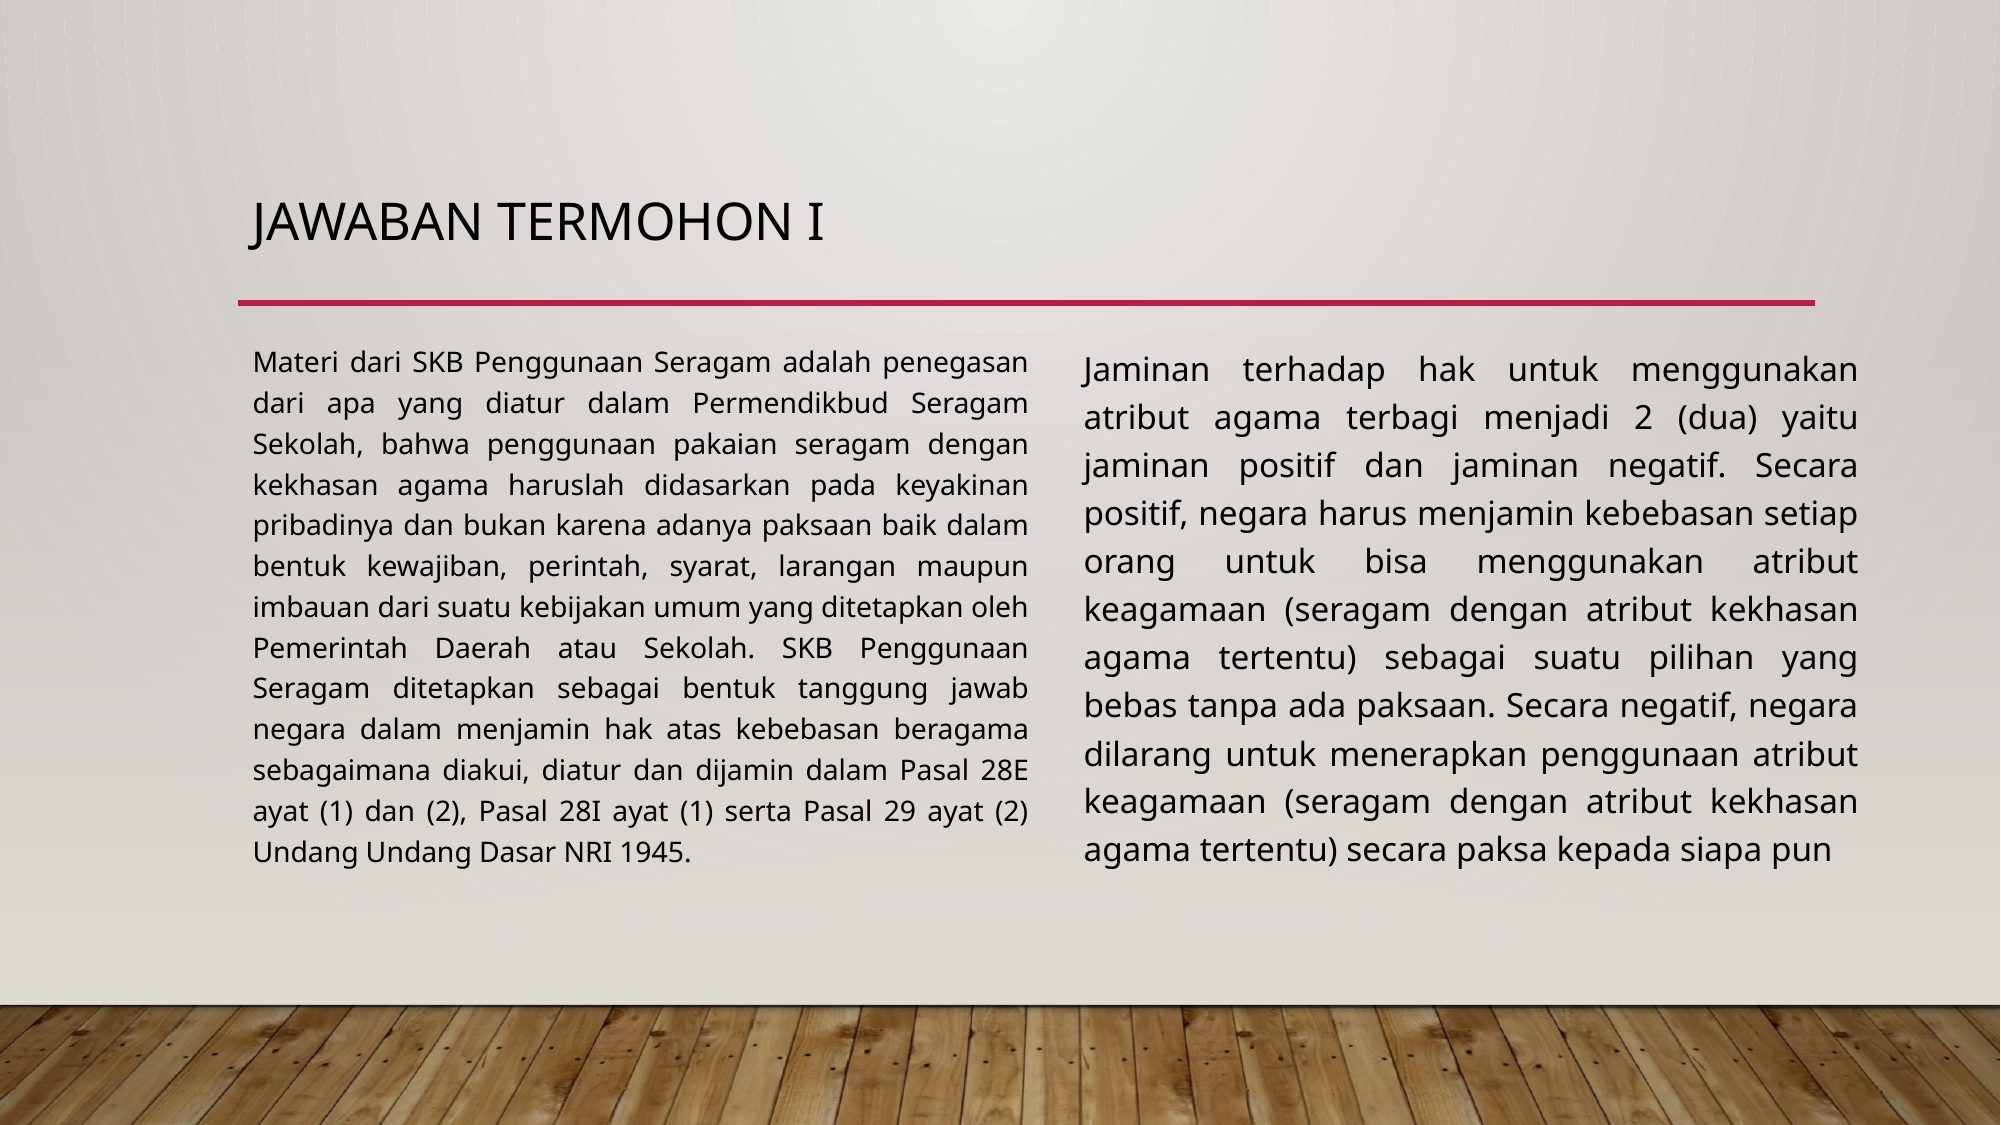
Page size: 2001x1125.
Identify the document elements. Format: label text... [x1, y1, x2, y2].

picture [0, 1005, 2000, 1125]
list Materi dari SKB Penggunaan Seragam adalah penegasan dari apa yang diatur dalam Permendikbud Seragam Sekolah, bahwa penggunaan pakaian seragam dengan kekhasan agama haruslah didasarkan pada keyakinan pribadinya dan bukan karena adanya paksaan baik dalam bentuk kewajiban, perintah, syarat, larangan maupun imbauan dari suatu kebijakan umum yang ditetapkan oleh Pemerintah Daerah atau Sekolah. SKB Penggunaan Seragam ditetapkan sebagai bentuk tanggung jawab negara dalam menjamin hak atas kebebasan beragama sebagaimana diakui, diatur dan dijamin dalam Pasal 28E ayat (1) dan (2), Pasal 28I ayat (1) serta Pasal 29 ayat (2) Undang Undang Dasar NRI 1945. [237, 329, 1044, 896]
title Jawaban termohon i [237, 132, 1814, 306]
text_box Jaminan terhadap hak untuk menggunakan atribut agama terbagi menjadi 2 (dua) yaitu jaminan positif dan jaminan negatif. Secara positif, negara harus menjamin kebebasan setiap orang untuk bisa menggunakan atribut keagamaan (seragam dengan atribut kekhasan agama tertentu) sebagai suatu pilihan yang bebas tanpa ada paksaan. Secara negatif, negara dilarang untuk menerapkan penggunaan atribut keagamaan (seragam dengan atribut kekhasan agama tertentu) secara paksa kepada siapa pun [1068, 333, 1875, 899]
